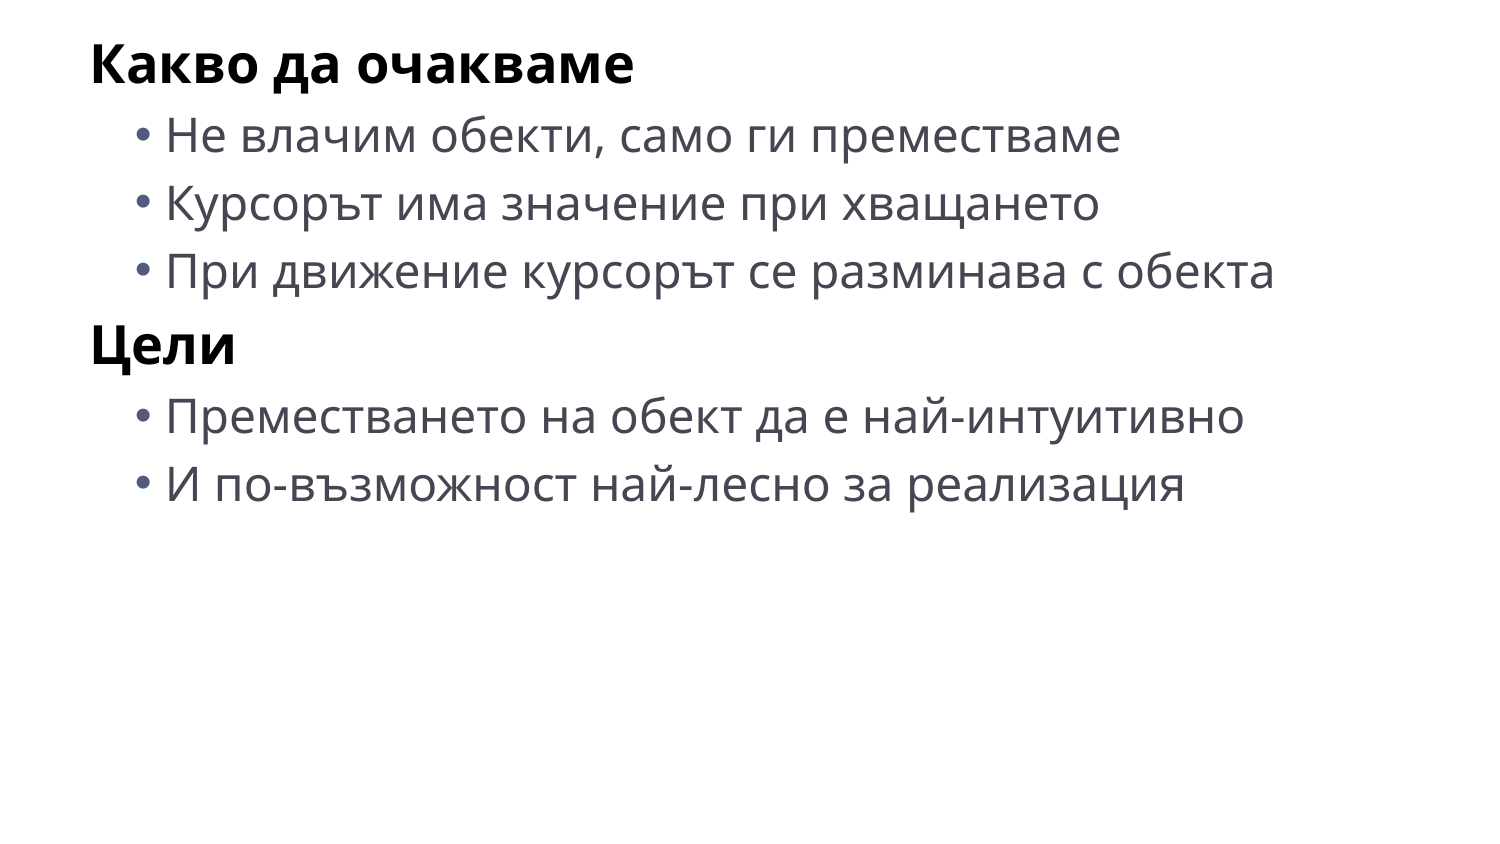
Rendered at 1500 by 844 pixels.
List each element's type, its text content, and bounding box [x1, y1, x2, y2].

list Какво да очакваме Не влачим обекти, само ги преместваме Курсорът има значение при хващането При движение курсорът се разминава с обекта Цели Преместването на обект да е най-интуитивно И по-възможност най-лесно за реализация [75, 21, 1475, 835]
